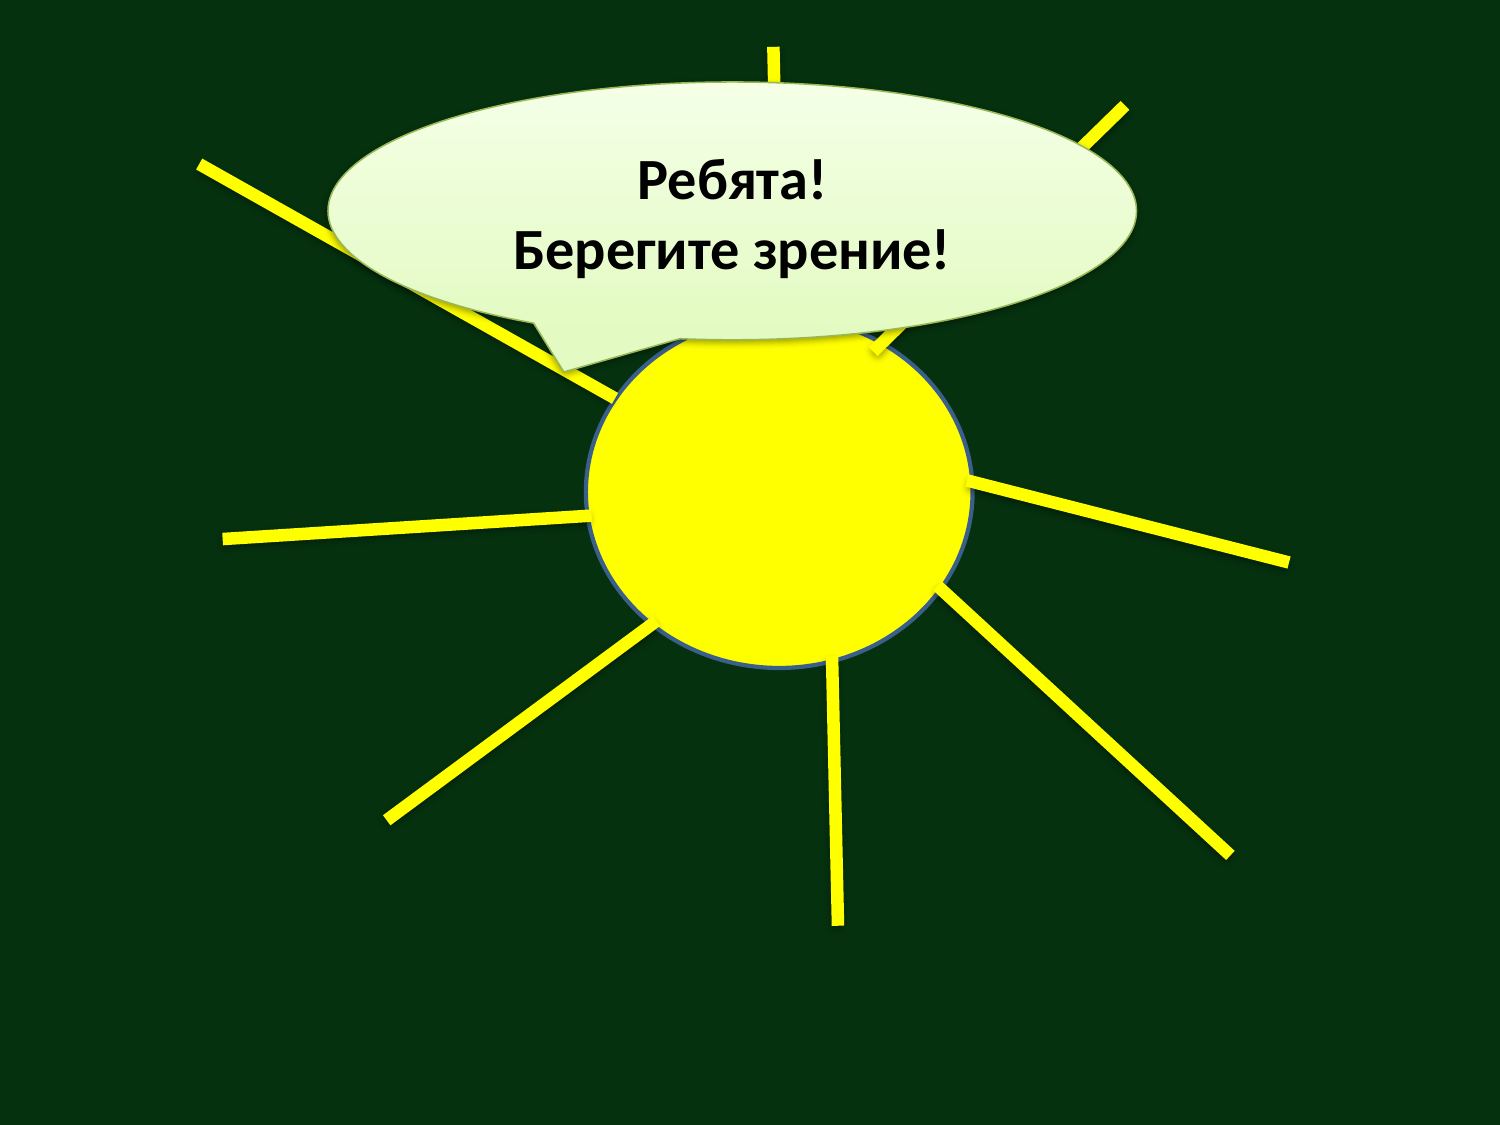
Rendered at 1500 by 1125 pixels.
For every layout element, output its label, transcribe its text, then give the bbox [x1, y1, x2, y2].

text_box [386, 620, 657, 821]
text_box Ребята! Берегите зрение! [1129, 184, 1138, 238]
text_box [966, 480, 1290, 563]
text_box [699, 787, 970, 795]
text_box [583, 341, 974, 671]
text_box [222, 515, 592, 540]
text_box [937, 585, 1231, 856]
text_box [198, 163, 616, 399]
text_box Ребята! Берегите зрение! [356, 81, 958, 357]
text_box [641, 178, 867, 185]
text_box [872, 105, 1126, 352]
